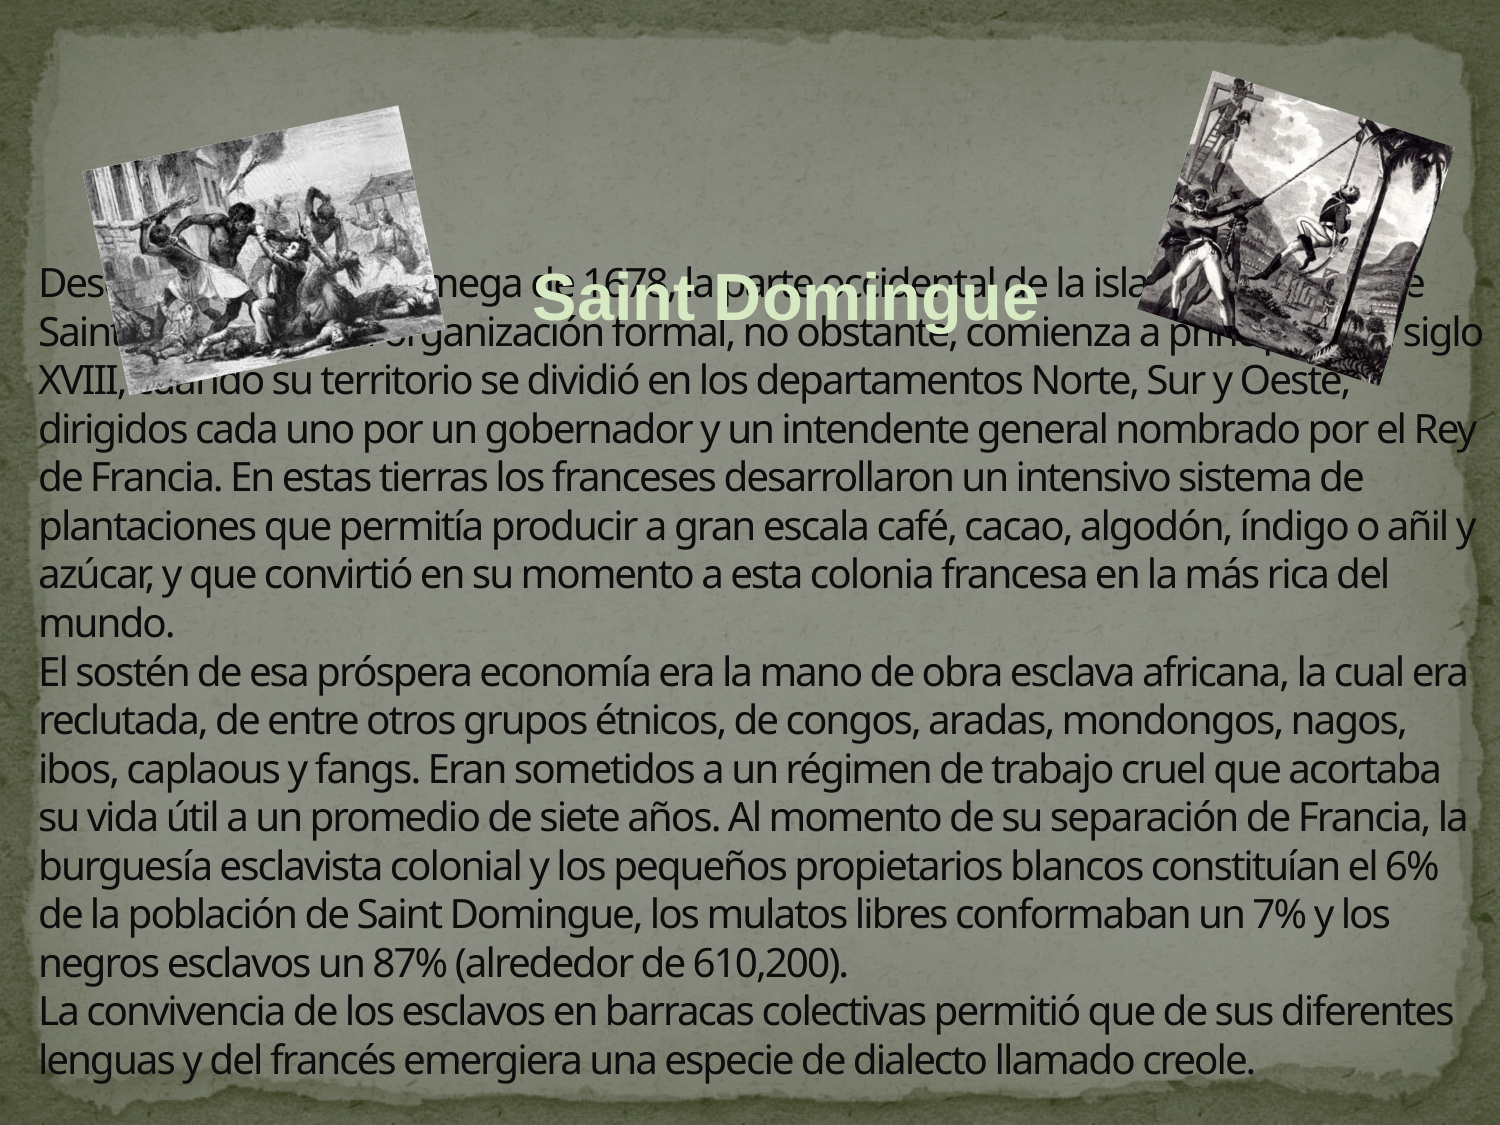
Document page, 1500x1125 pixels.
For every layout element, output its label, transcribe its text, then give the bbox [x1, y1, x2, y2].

title Desdé el Tratado de Nimega de 1678, la parte occidental de la isla pasó a llamarse Saint Domingue. Su organización formal, no obstante, comienza a principios del siglo XVIII, cuando su territorio se dividió en los departamentos Norte, Sur y Oeste, dirigidos cada uno por un gobernador y un intendente general nombrado por el Rey de Francia. En estas tierras los franceses desarrollaron un intensivo sistema de plantaciones que permitía producir a gran escala café, cacao, algodón, índigo o añil y azúcar, y que convirtió en su momento a esta colonia francesa en la más rica del mundo. El sostén de esa próspera economía era la mano de obra esclava africana, la cual era reclutada, de entre otros grupos étnicos, de congos, aradas, mondongos, nagos, ibos, caplaous y fangs. Eran sometidos a un régimen de trabajo cruel que acortaba su vida útil a un promedio de siete años. Al momento de su separación de Francia, la burguesía esclavista colonial y los pequeños propietarios blancos constituían el 6% de la población de Saint Domingue, los mulatos libres conformaban un 7% y los negros esclavos un 87% (alrededor de 610,200). La convivencia de los esclavos en barracas colectivas permitió que de sus diferentes lenguas y del francés emergiera una especie de dialecto llamado creole. [23, 246, 1500, 1090]
picture [83, 106, 444, 394]
picture [1137, 70, 1455, 386]
text_box Saint Domingue [517, 246, 1056, 341]
